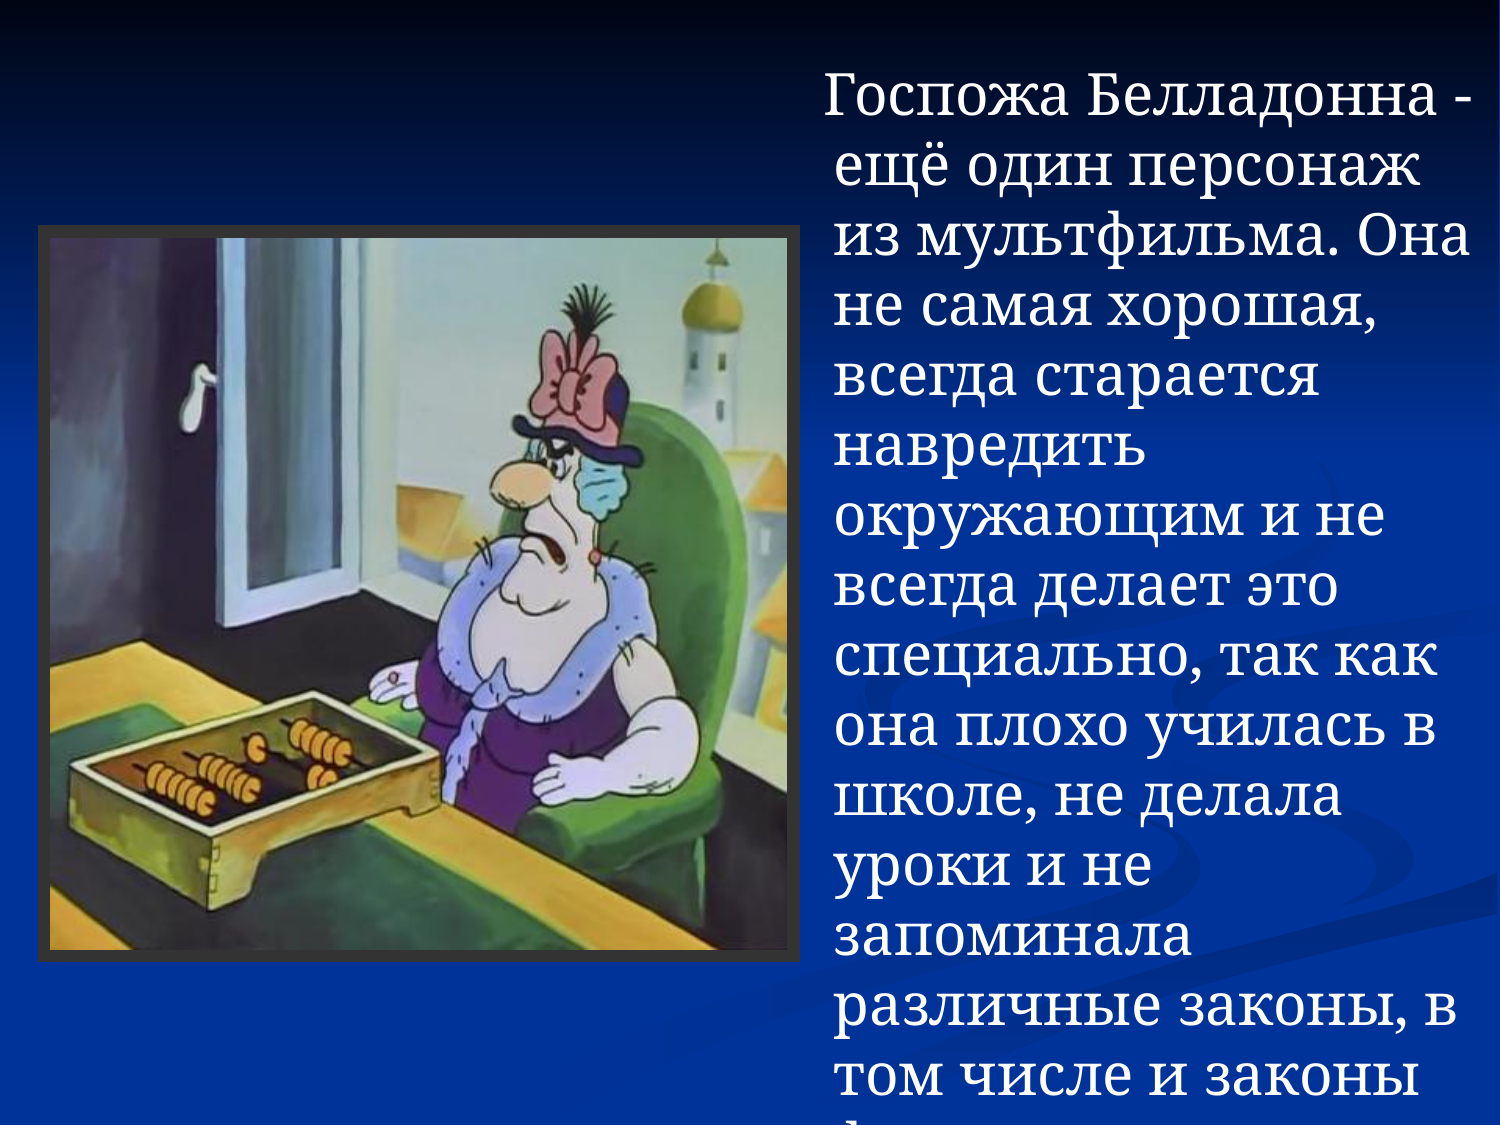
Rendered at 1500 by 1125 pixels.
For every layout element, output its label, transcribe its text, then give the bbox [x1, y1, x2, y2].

list Госпожа Белладонна -ещё один персонаж из мультфильма. Она не самая хорошая, всегда старается навредить окружающим и не всегда делает это специально, так как она плохо училась в школе, не делала уроки и не запоминала различные законы, в том числе и законы физики. [762, 49, 1500, 1006]
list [49, 237, 788, 951]
